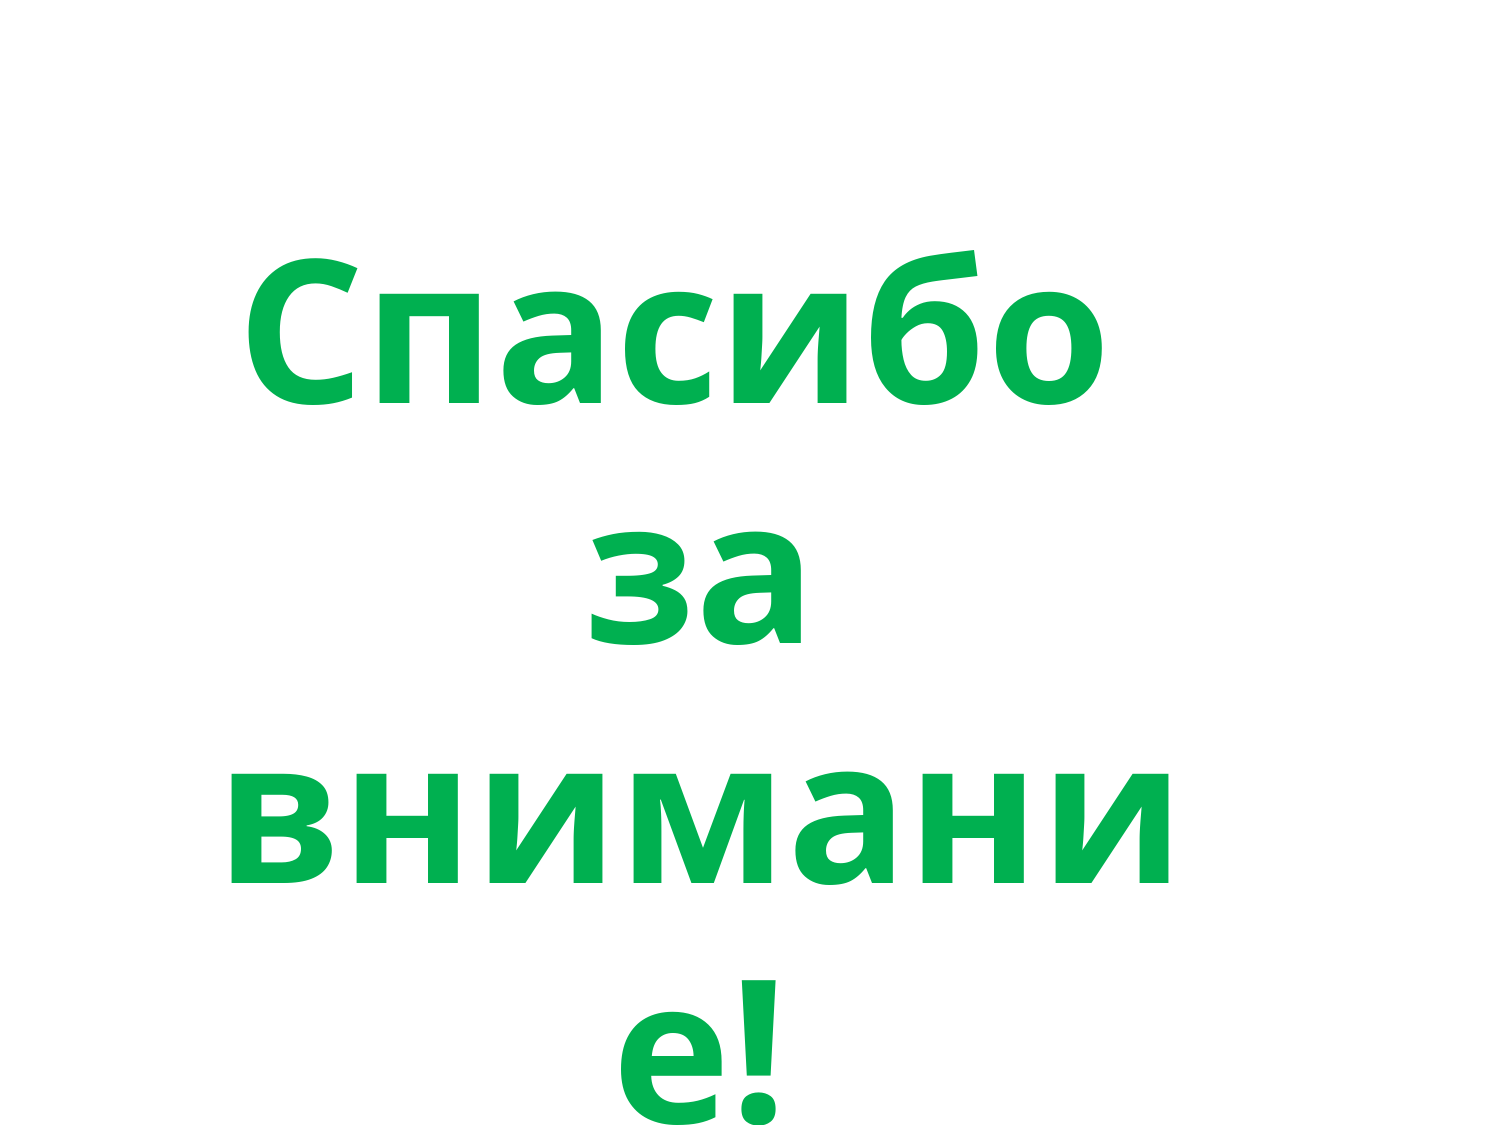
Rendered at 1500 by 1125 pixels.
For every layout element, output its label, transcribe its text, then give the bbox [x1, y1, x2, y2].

text_box Спасибо за внимание! [142, 196, 1258, 1125]
